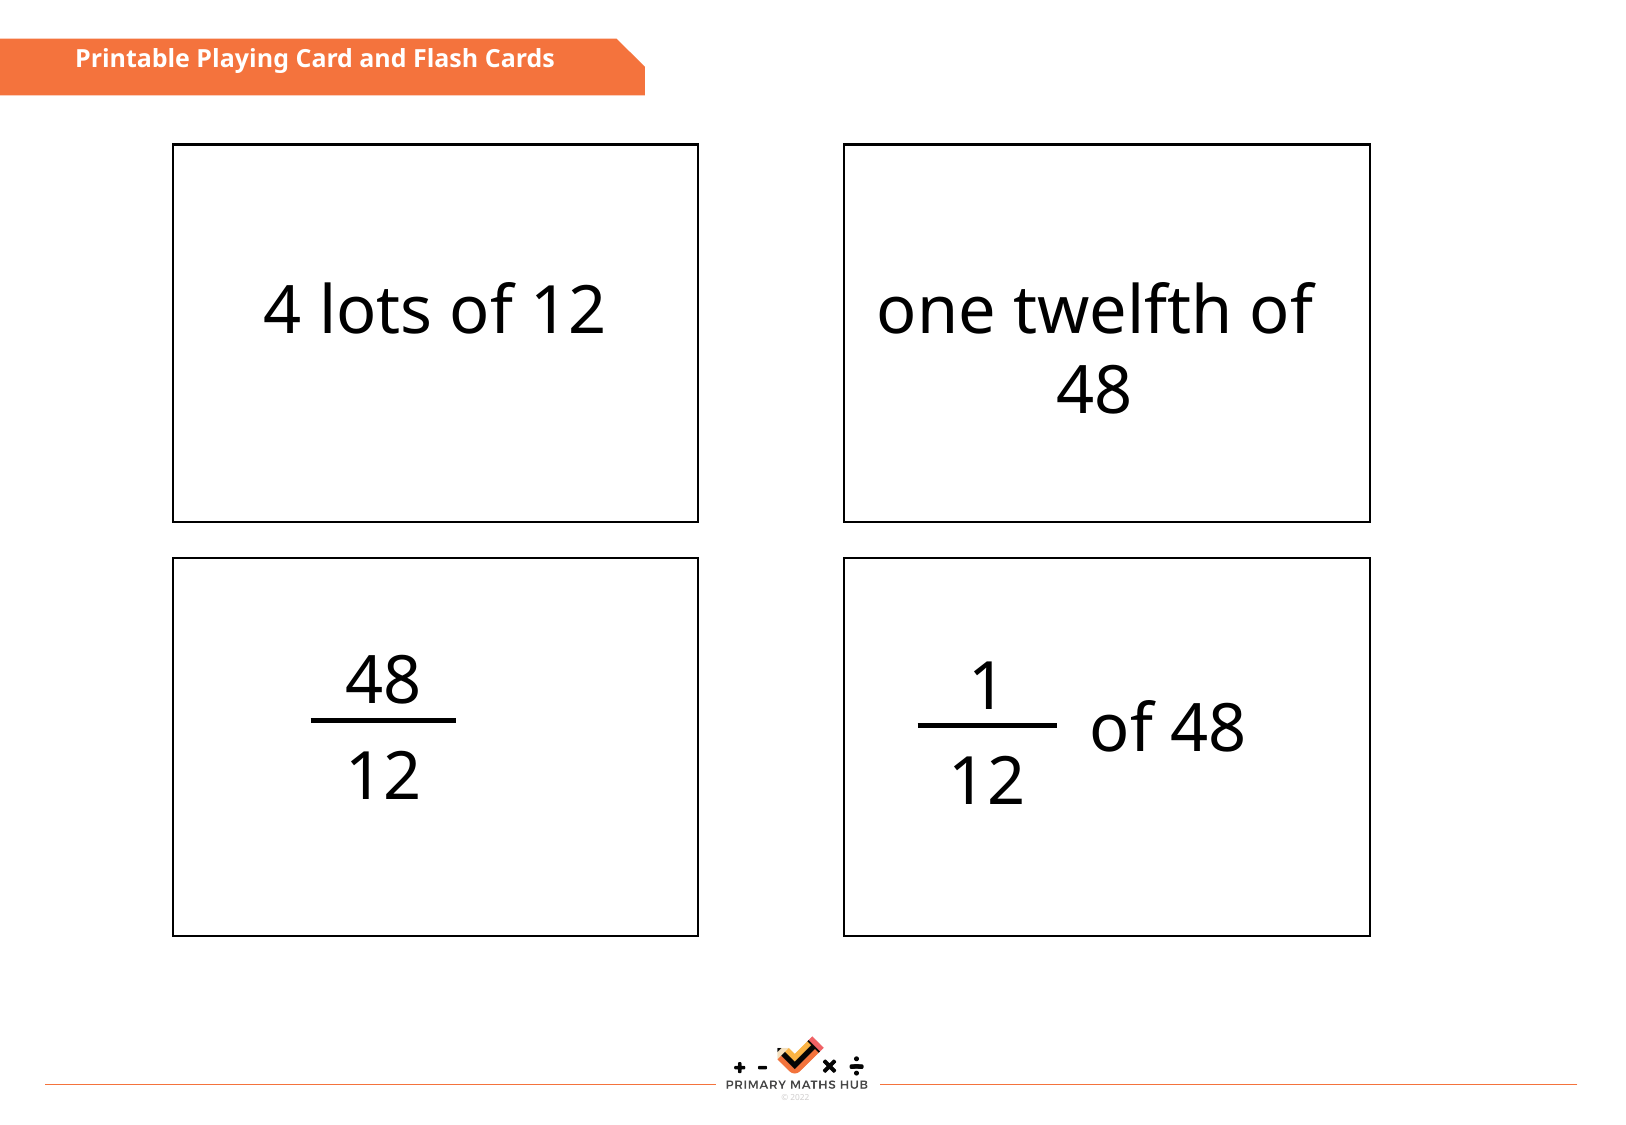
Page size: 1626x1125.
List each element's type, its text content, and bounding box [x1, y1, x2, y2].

text_box © 2022 [720, 1084, 870, 1110]
table_cell 12 [918, 728, 1057, 821]
text_box of 48 [1063, 677, 1274, 773]
table_cell 12 [311, 723, 456, 815]
text_box 4 lots of 12 [172, 259, 699, 355]
table_header 48 [311, 625, 456, 718]
picture [722, 1034, 872, 1094]
text_box Printable Playing Card and Flash Cards [0, 37, 646, 97]
table_header 1 [918, 631, 1057, 723]
text_box one twelfth of 48 [858, 259, 1333, 435]
text_box [172, 355, 699, 523]
text_box [172, 143, 699, 259]
text_box [172, 557, 699, 937]
text_box [843, 557, 1371, 937]
text_box [843, 143, 1371, 523]
